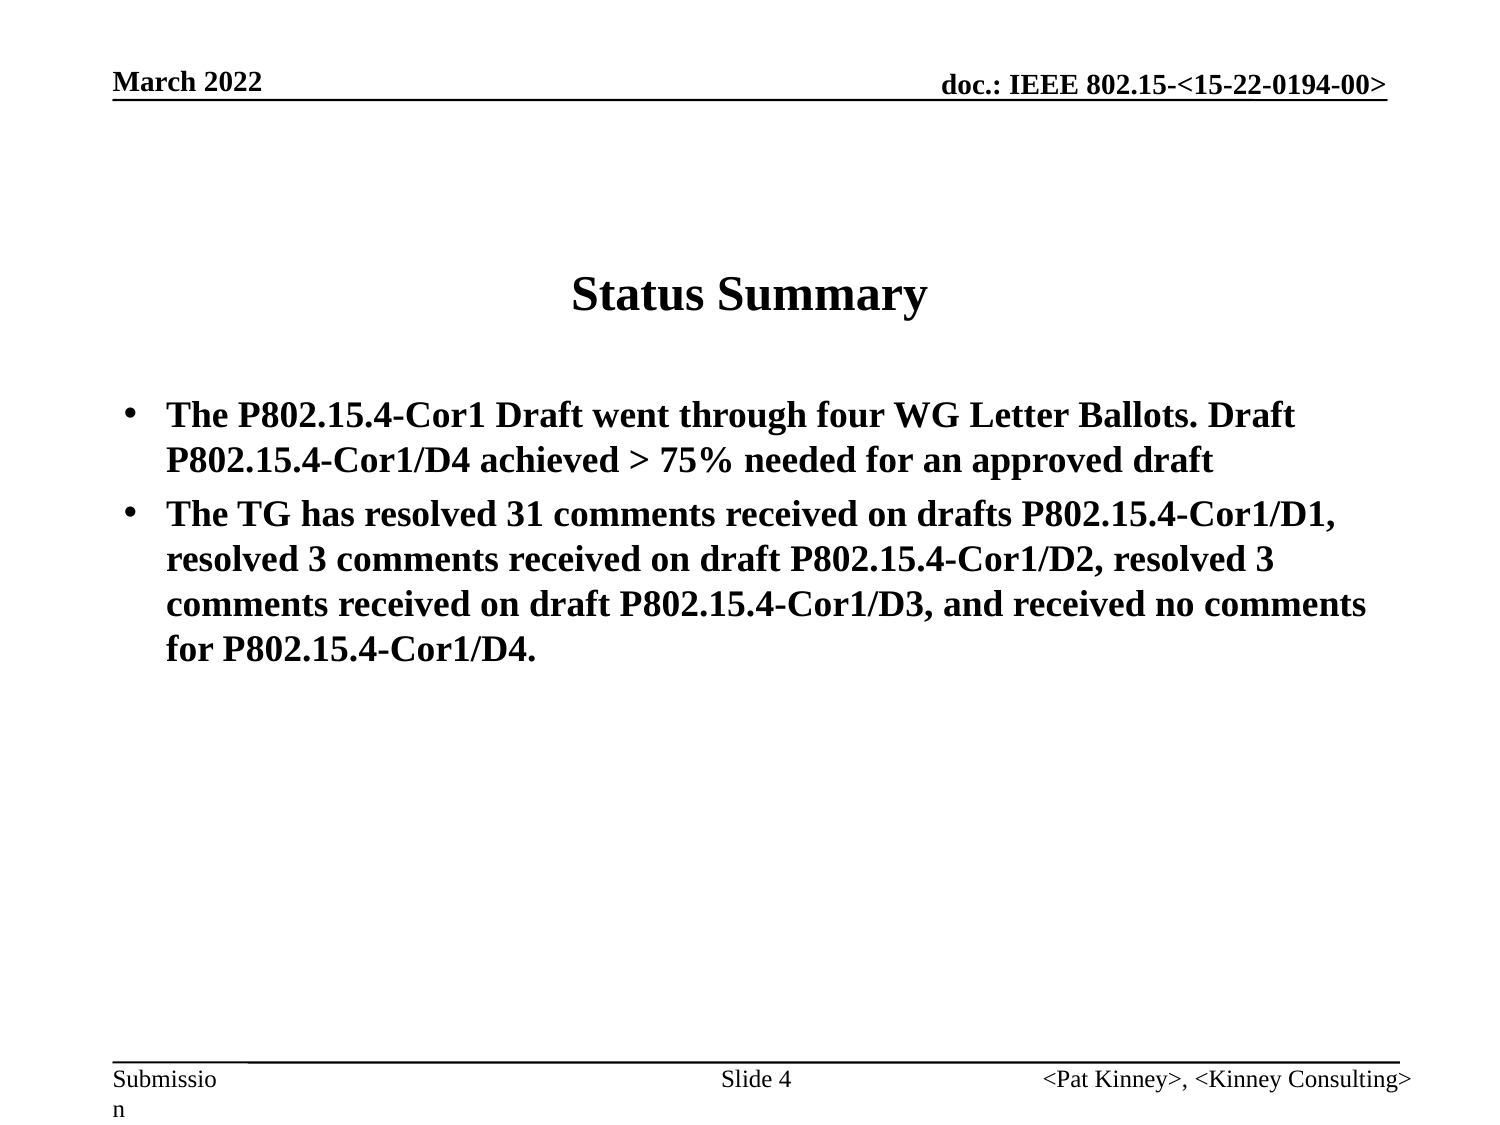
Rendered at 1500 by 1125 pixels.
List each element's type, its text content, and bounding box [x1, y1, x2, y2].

slide_number Slide 4 [712, 1062, 800, 1093]
text_box Status Summary [112, 224, 1387, 356]
text_box The P802.15.4-Cor1 Draft went through four WG Letter Ballots. Draft P802.15.4-Cor1/D4 achieved > 75% needed for an approved draft The TG has resolved 31 comments received on drafts P802.15.4-Cor1/D1, resolved 3 comments received on draft P802.15.4-Cor1/D2, resolved 3 comments received on draft P802.15.4-Cor1/D3, and received no comments for P802.15.4-Cor1/D4. [112, 384, 1387, 891]
footer <Pat Kinney>, <Kinney Consulting> [900, 1062, 1413, 1093]
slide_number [112, 62, 375, 98]
